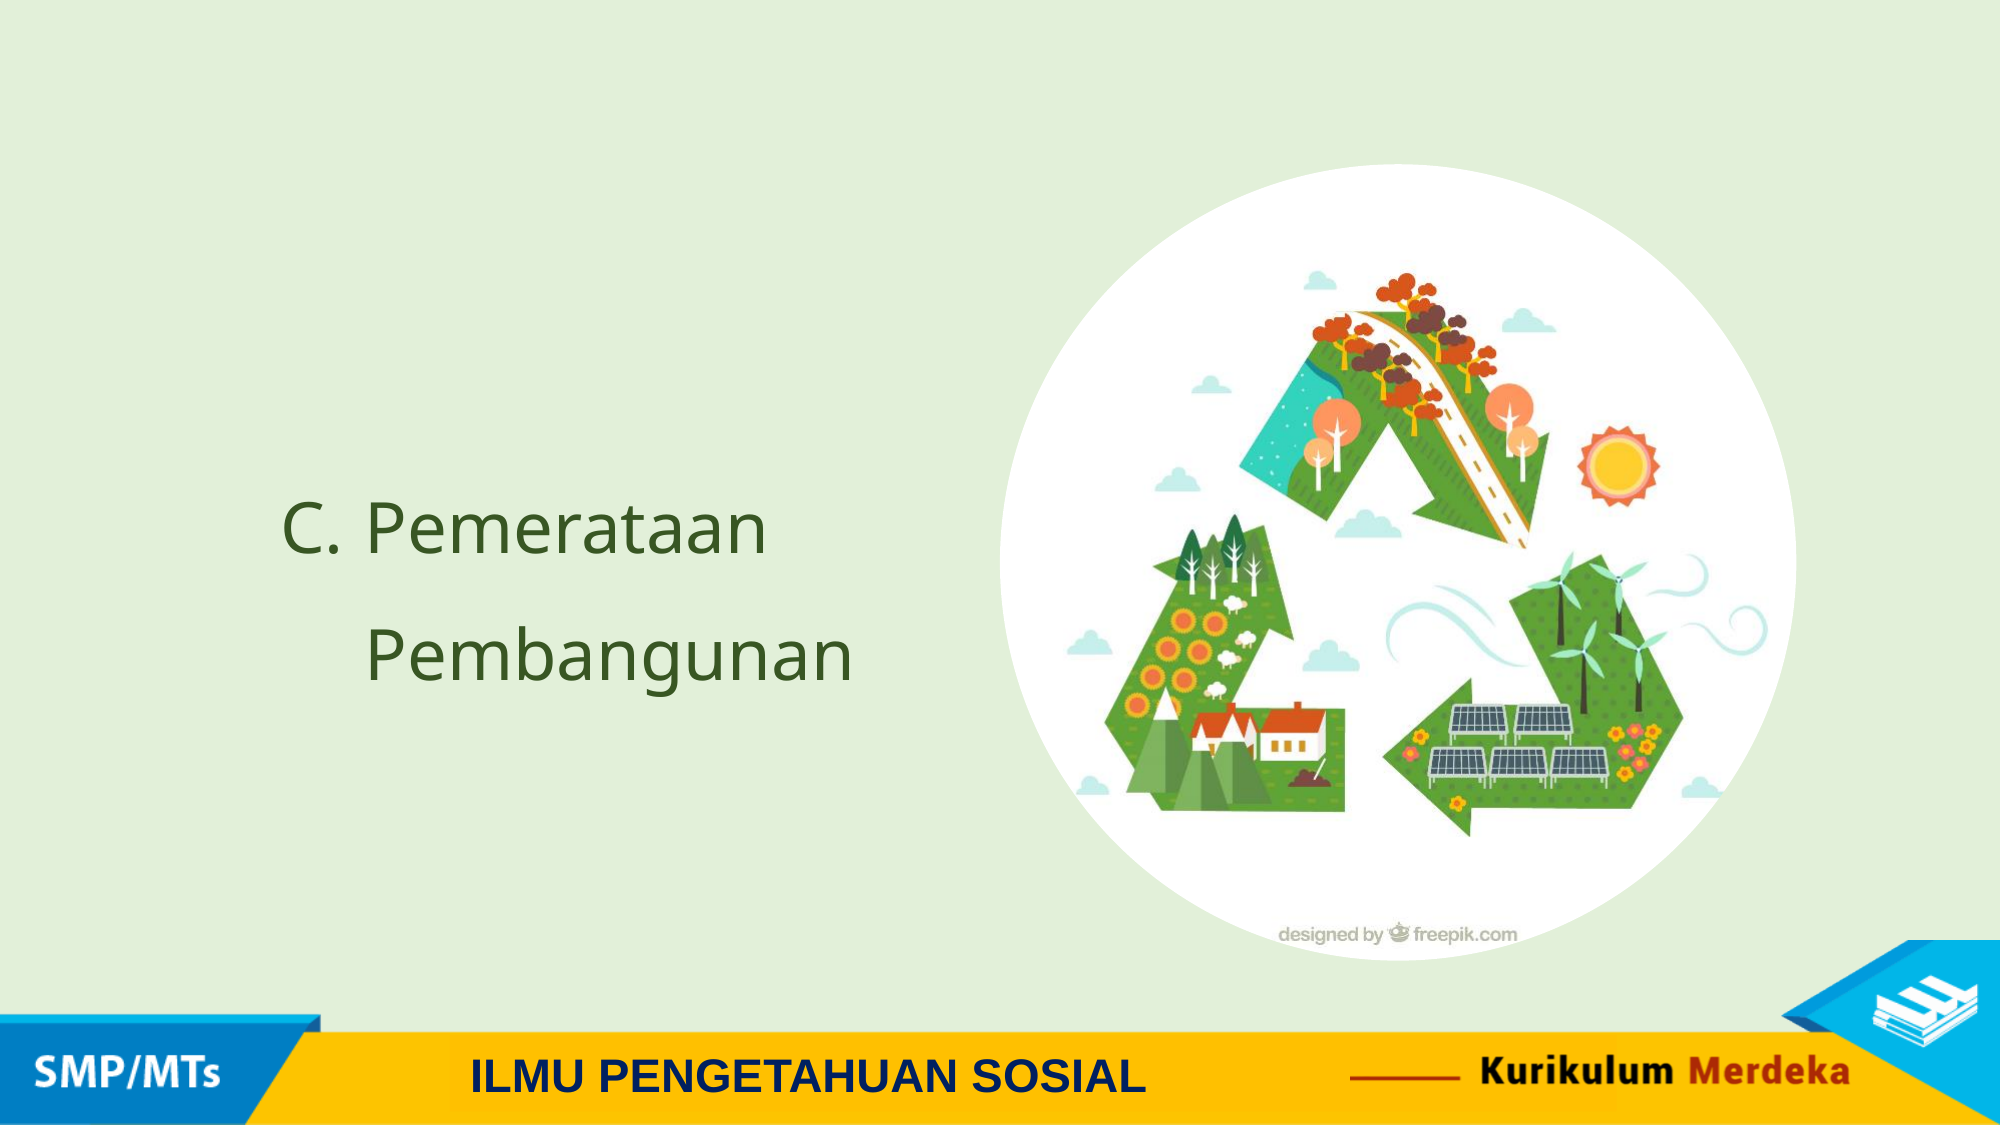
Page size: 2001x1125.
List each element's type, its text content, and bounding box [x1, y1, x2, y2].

text_box Pemerataan Pembangunan [265, 432, 999, 703]
picture [999, 164, 1797, 961]
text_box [0, 940, 2000, 1125]
